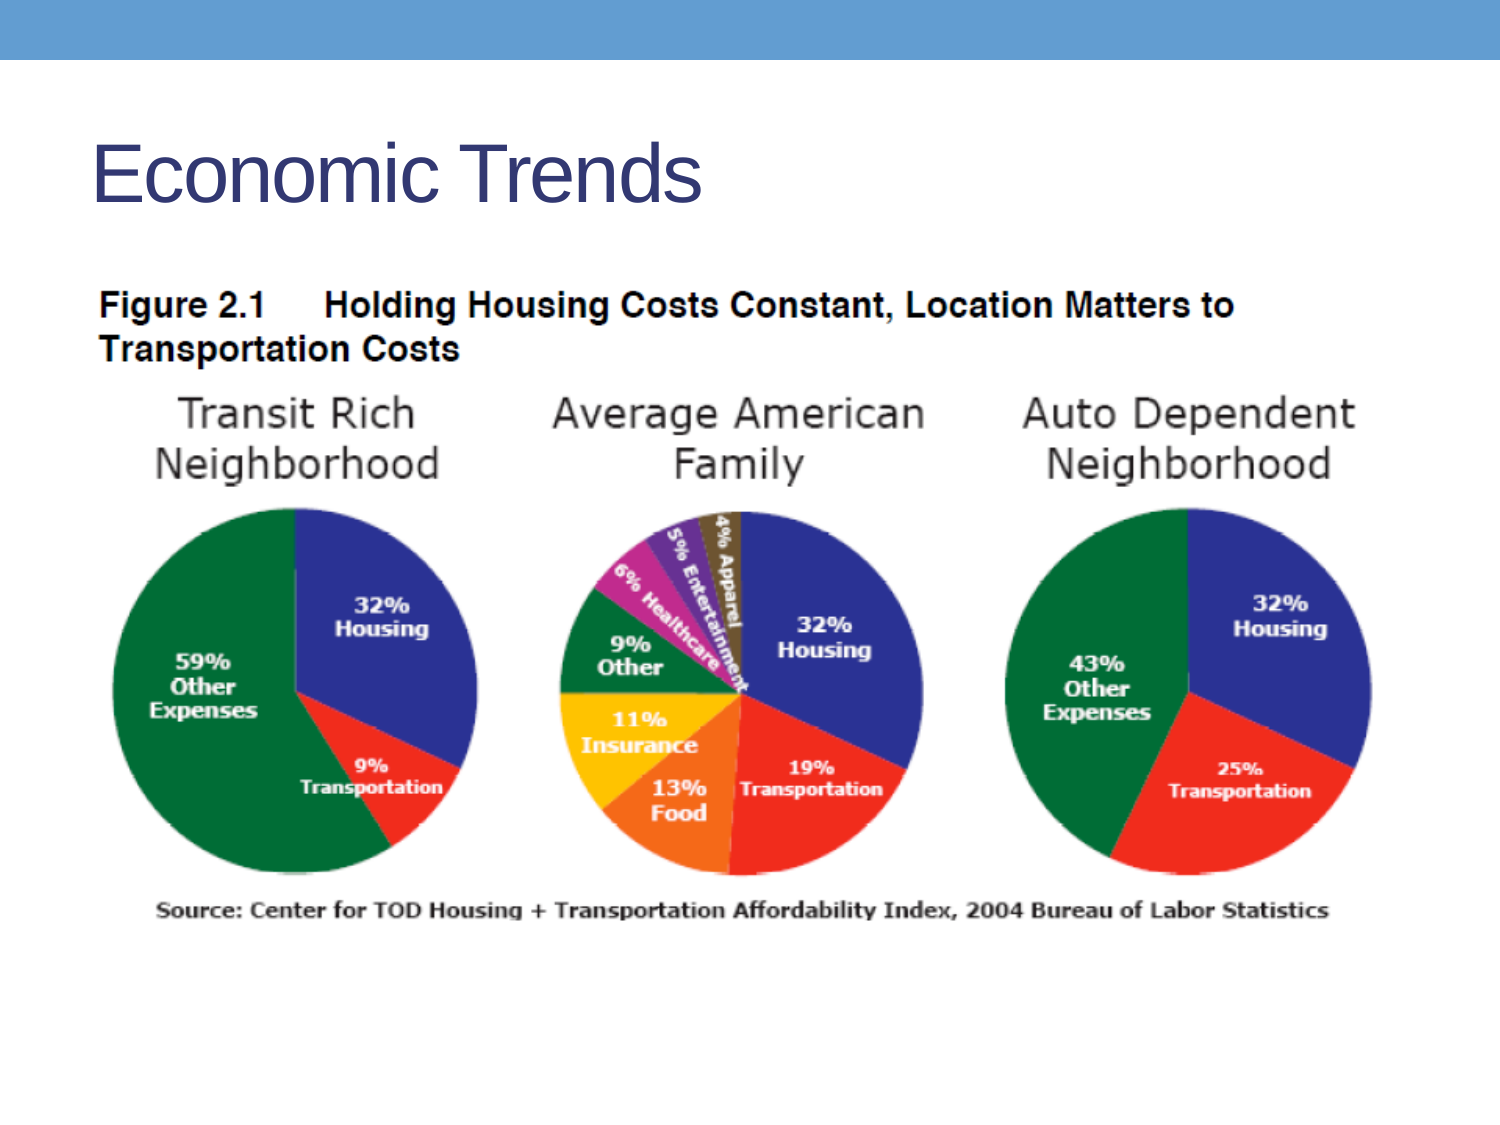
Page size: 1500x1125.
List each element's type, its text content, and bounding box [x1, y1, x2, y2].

title Economic Trends [75, 87, 1425, 250]
picture [86, 274, 1405, 974]
